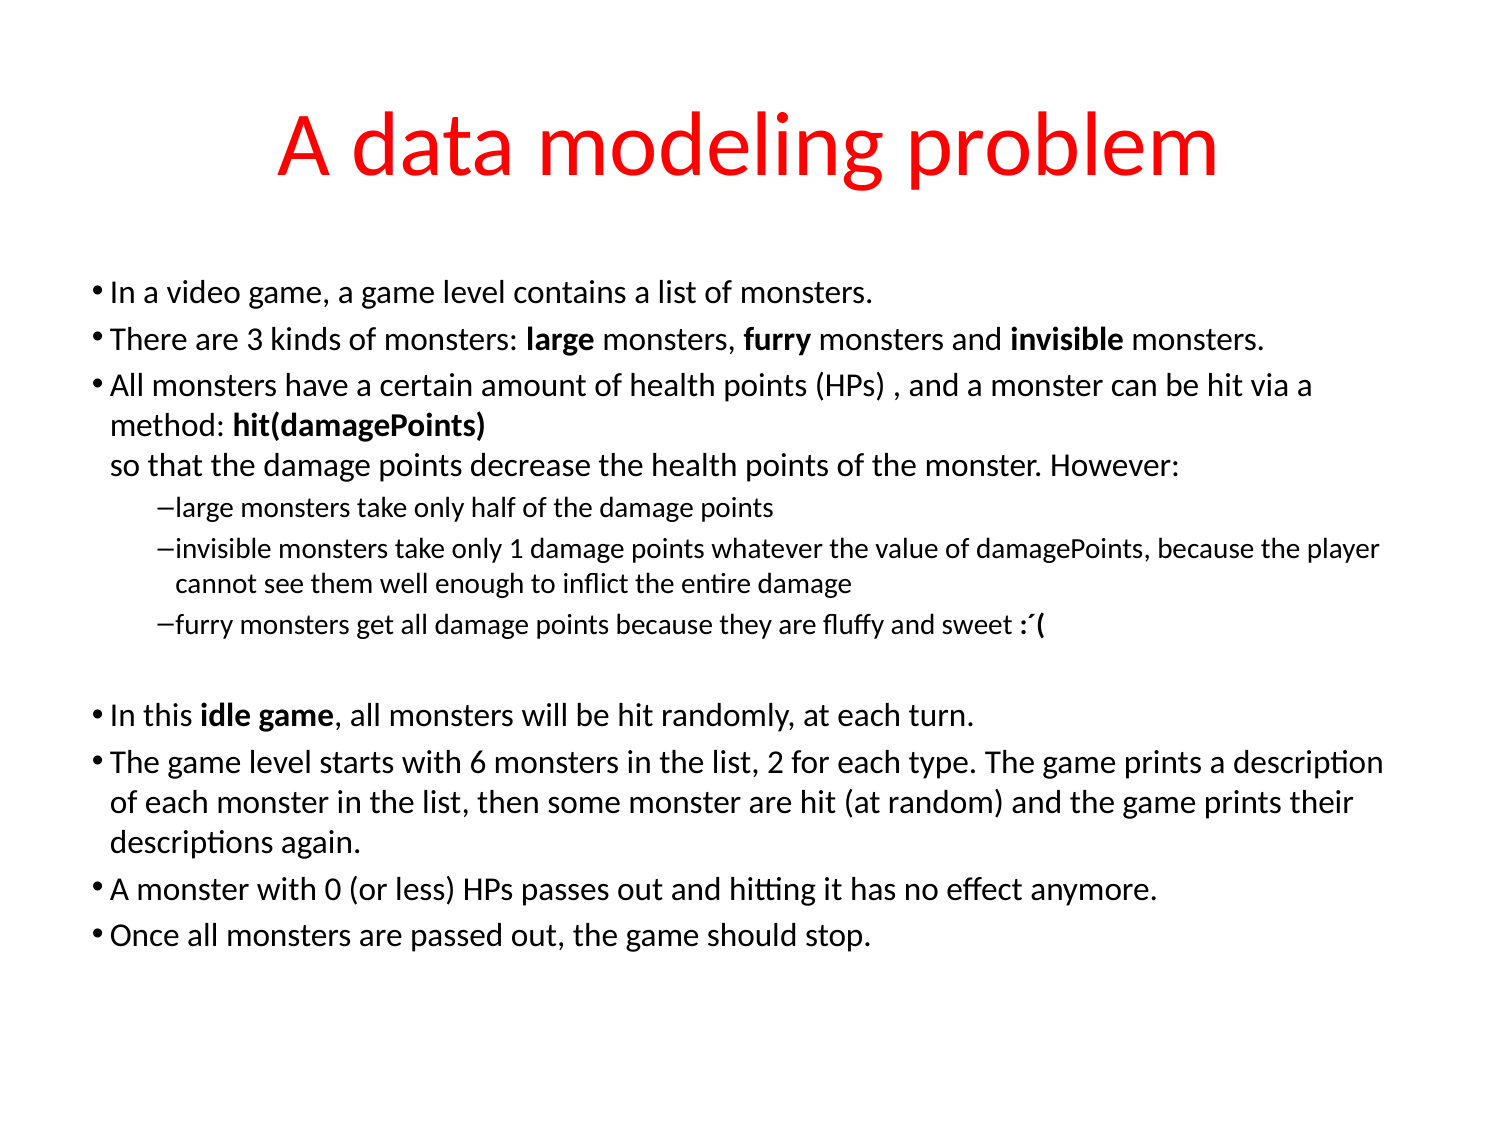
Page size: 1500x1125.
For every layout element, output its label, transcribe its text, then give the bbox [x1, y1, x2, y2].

title A data modeling problem [75, 45, 1425, 233]
list In a video game, a game level contains a list of monsters. There are 3 kinds of monsters: large monsters, furry monsters and invisible monsters. All monsters have a certain amount of health points (HPs) , and a monster can be hit via a method: hit(damagePoints) so that the damage points decrease the health points of the monster. However: large monsters take only half of the damage points invisible monsters take only 1 damage points whatever the value of damagePoints, because the player cannot see them well enough to inflict the entire damage furry monsters get all damage points because they are fluffy and sweet :´( In this idle game, all monsters will be hit randomly, at each turn. The game level starts with 6 monsters in the list, 2 for each type. The game prints a description of each monster in the list, then some monster are hit (at random) and the game prints their descriptions again. A monster with 0 (or less) HPs passes out and hitting it has no effect anymore. Once all monsters are passed out, the game should stop. [75, 262, 1425, 1063]
